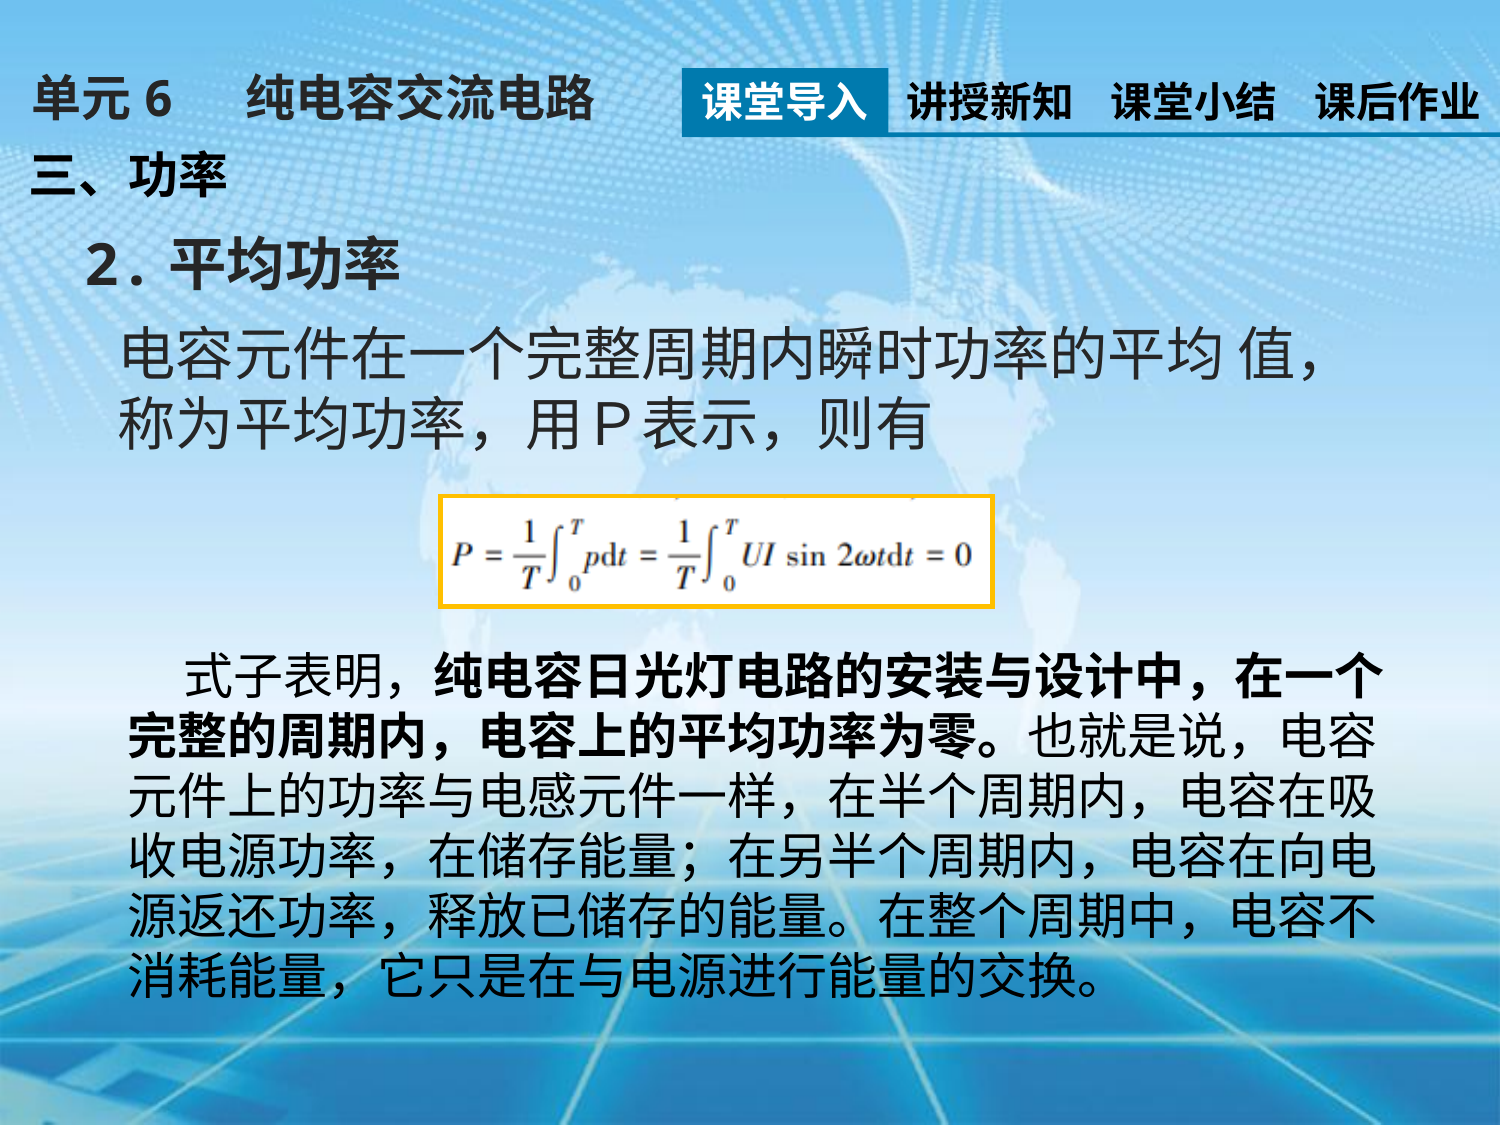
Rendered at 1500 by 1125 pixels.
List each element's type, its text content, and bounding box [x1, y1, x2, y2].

picture [0, 0, 1500, 1125]
text_box 电容元件在一个完整周期内瞬时功率的平均 值，称为平均功率，用Ｐ表示，则有 [102, 309, 1391, 465]
text_box 2.平均功率 [69, 232, 1123, 304]
text_box 式子表明，纯电容日光灯电路的安装与设计中，在一个完整的周期内，电容上的平均功率为零。也就是说，电容元件上的功率与电感元件一样，在半个周期内，电容在吸收电源功率，在储存能量；在另半个周期内，电容在向电源返还功率，释放已储存的能量。在整个周期中，电容不消耗能量，它只是在与电源进行能量的交换。 [112, 636, 1424, 1012]
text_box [16, 59, 1500, 135]
text_box 三、功率 [13, 136, 979, 211]
